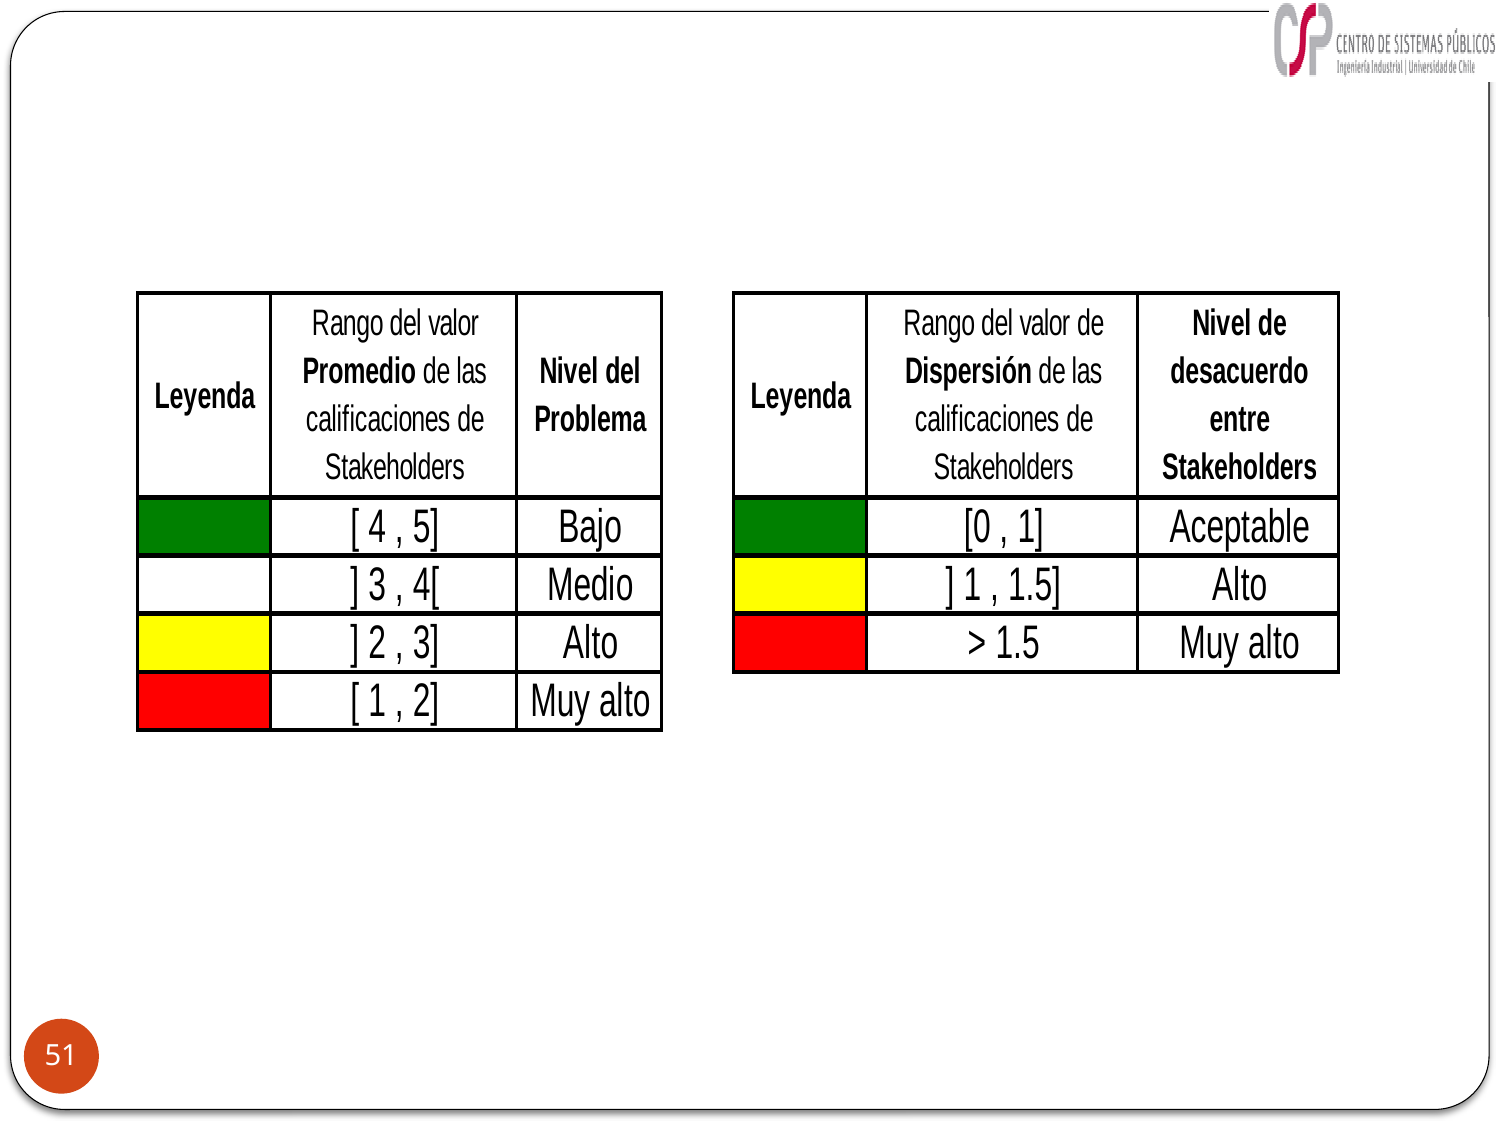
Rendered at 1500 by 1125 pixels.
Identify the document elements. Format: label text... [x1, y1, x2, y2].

picture [1269, 0, 1500, 82]
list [135, 290, 1341, 733]
slide_number 51 [23, 1018, 99, 1094]
